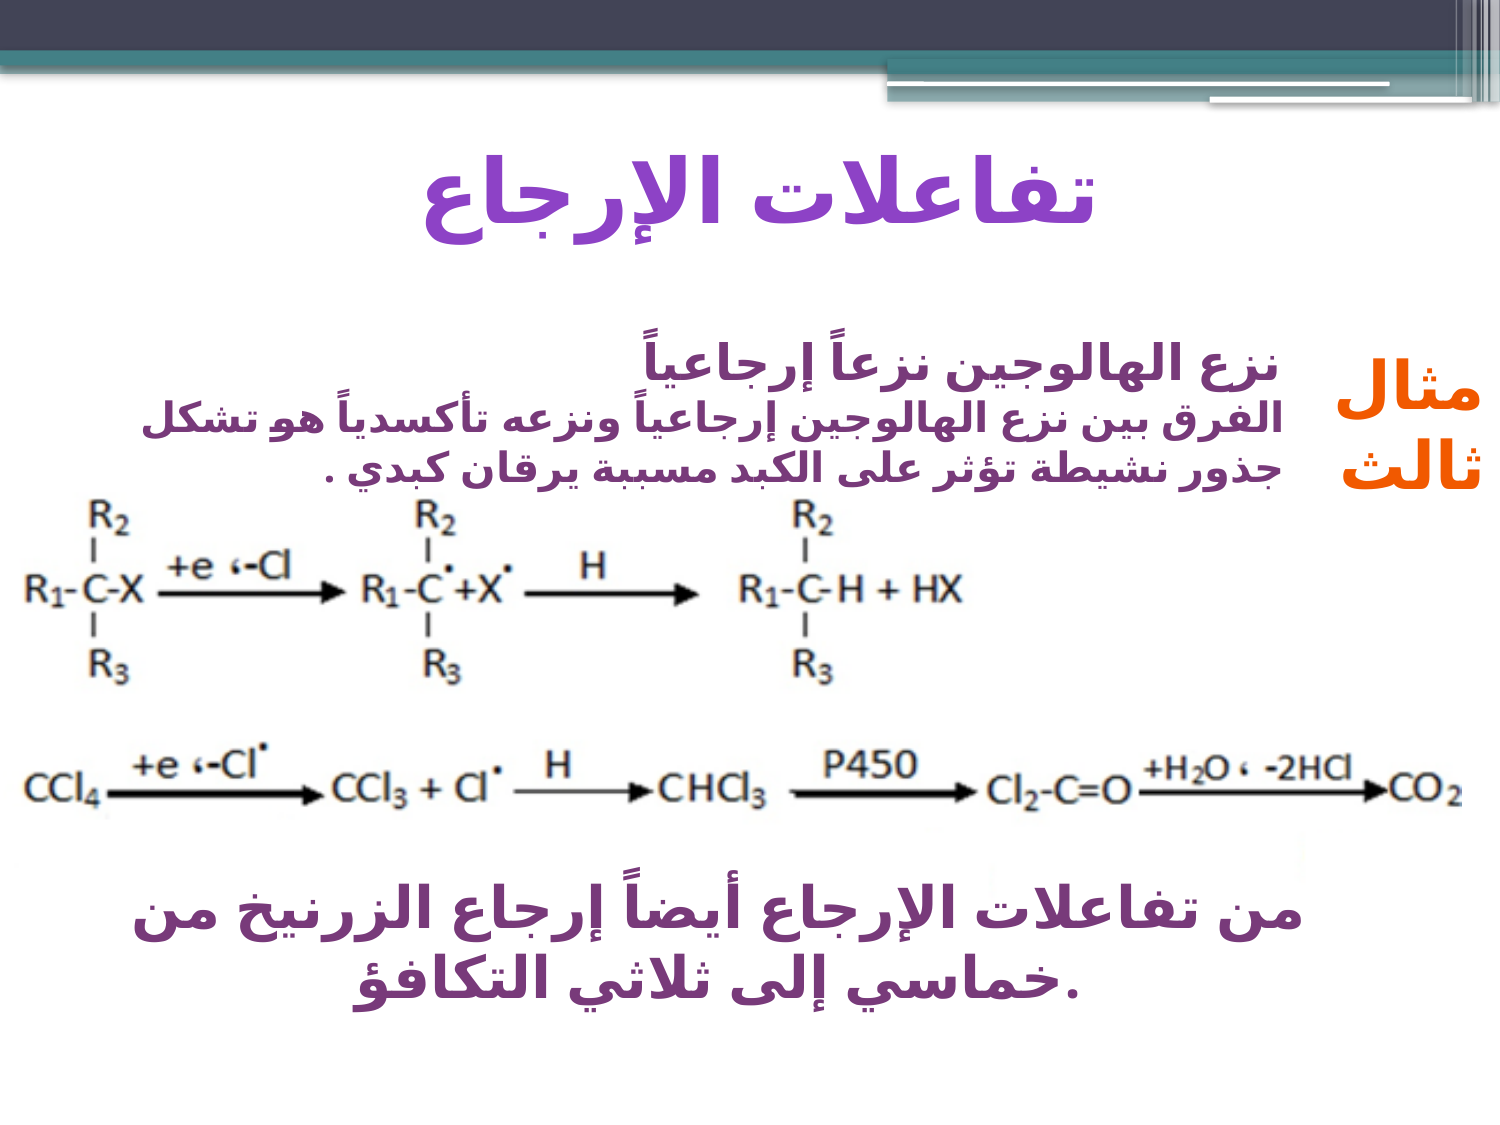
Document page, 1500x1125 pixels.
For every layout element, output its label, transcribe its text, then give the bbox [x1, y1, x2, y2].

text_box نزع الهالوجين نزعاً إرجاعياً الفرق بين نزع الهالوجين إرجاعياً ونزعه تأكسدياً هو تشكل جذور نشيطة تؤثر على الكبد مسببة يرقان كبدي . [75, 323, 1300, 471]
text_box من تفاعلات الإرجاع أيضاً إرجاع الزرنيخ من خماسي إلى ثلاثي التكافؤ. [37, 937, 1400, 1018]
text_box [0, 474, 1465, 926]
text_box تفاعلات الإرجاع [324, 99, 1194, 249]
text_box مثال ثالث [1300, 335, 1500, 511]
